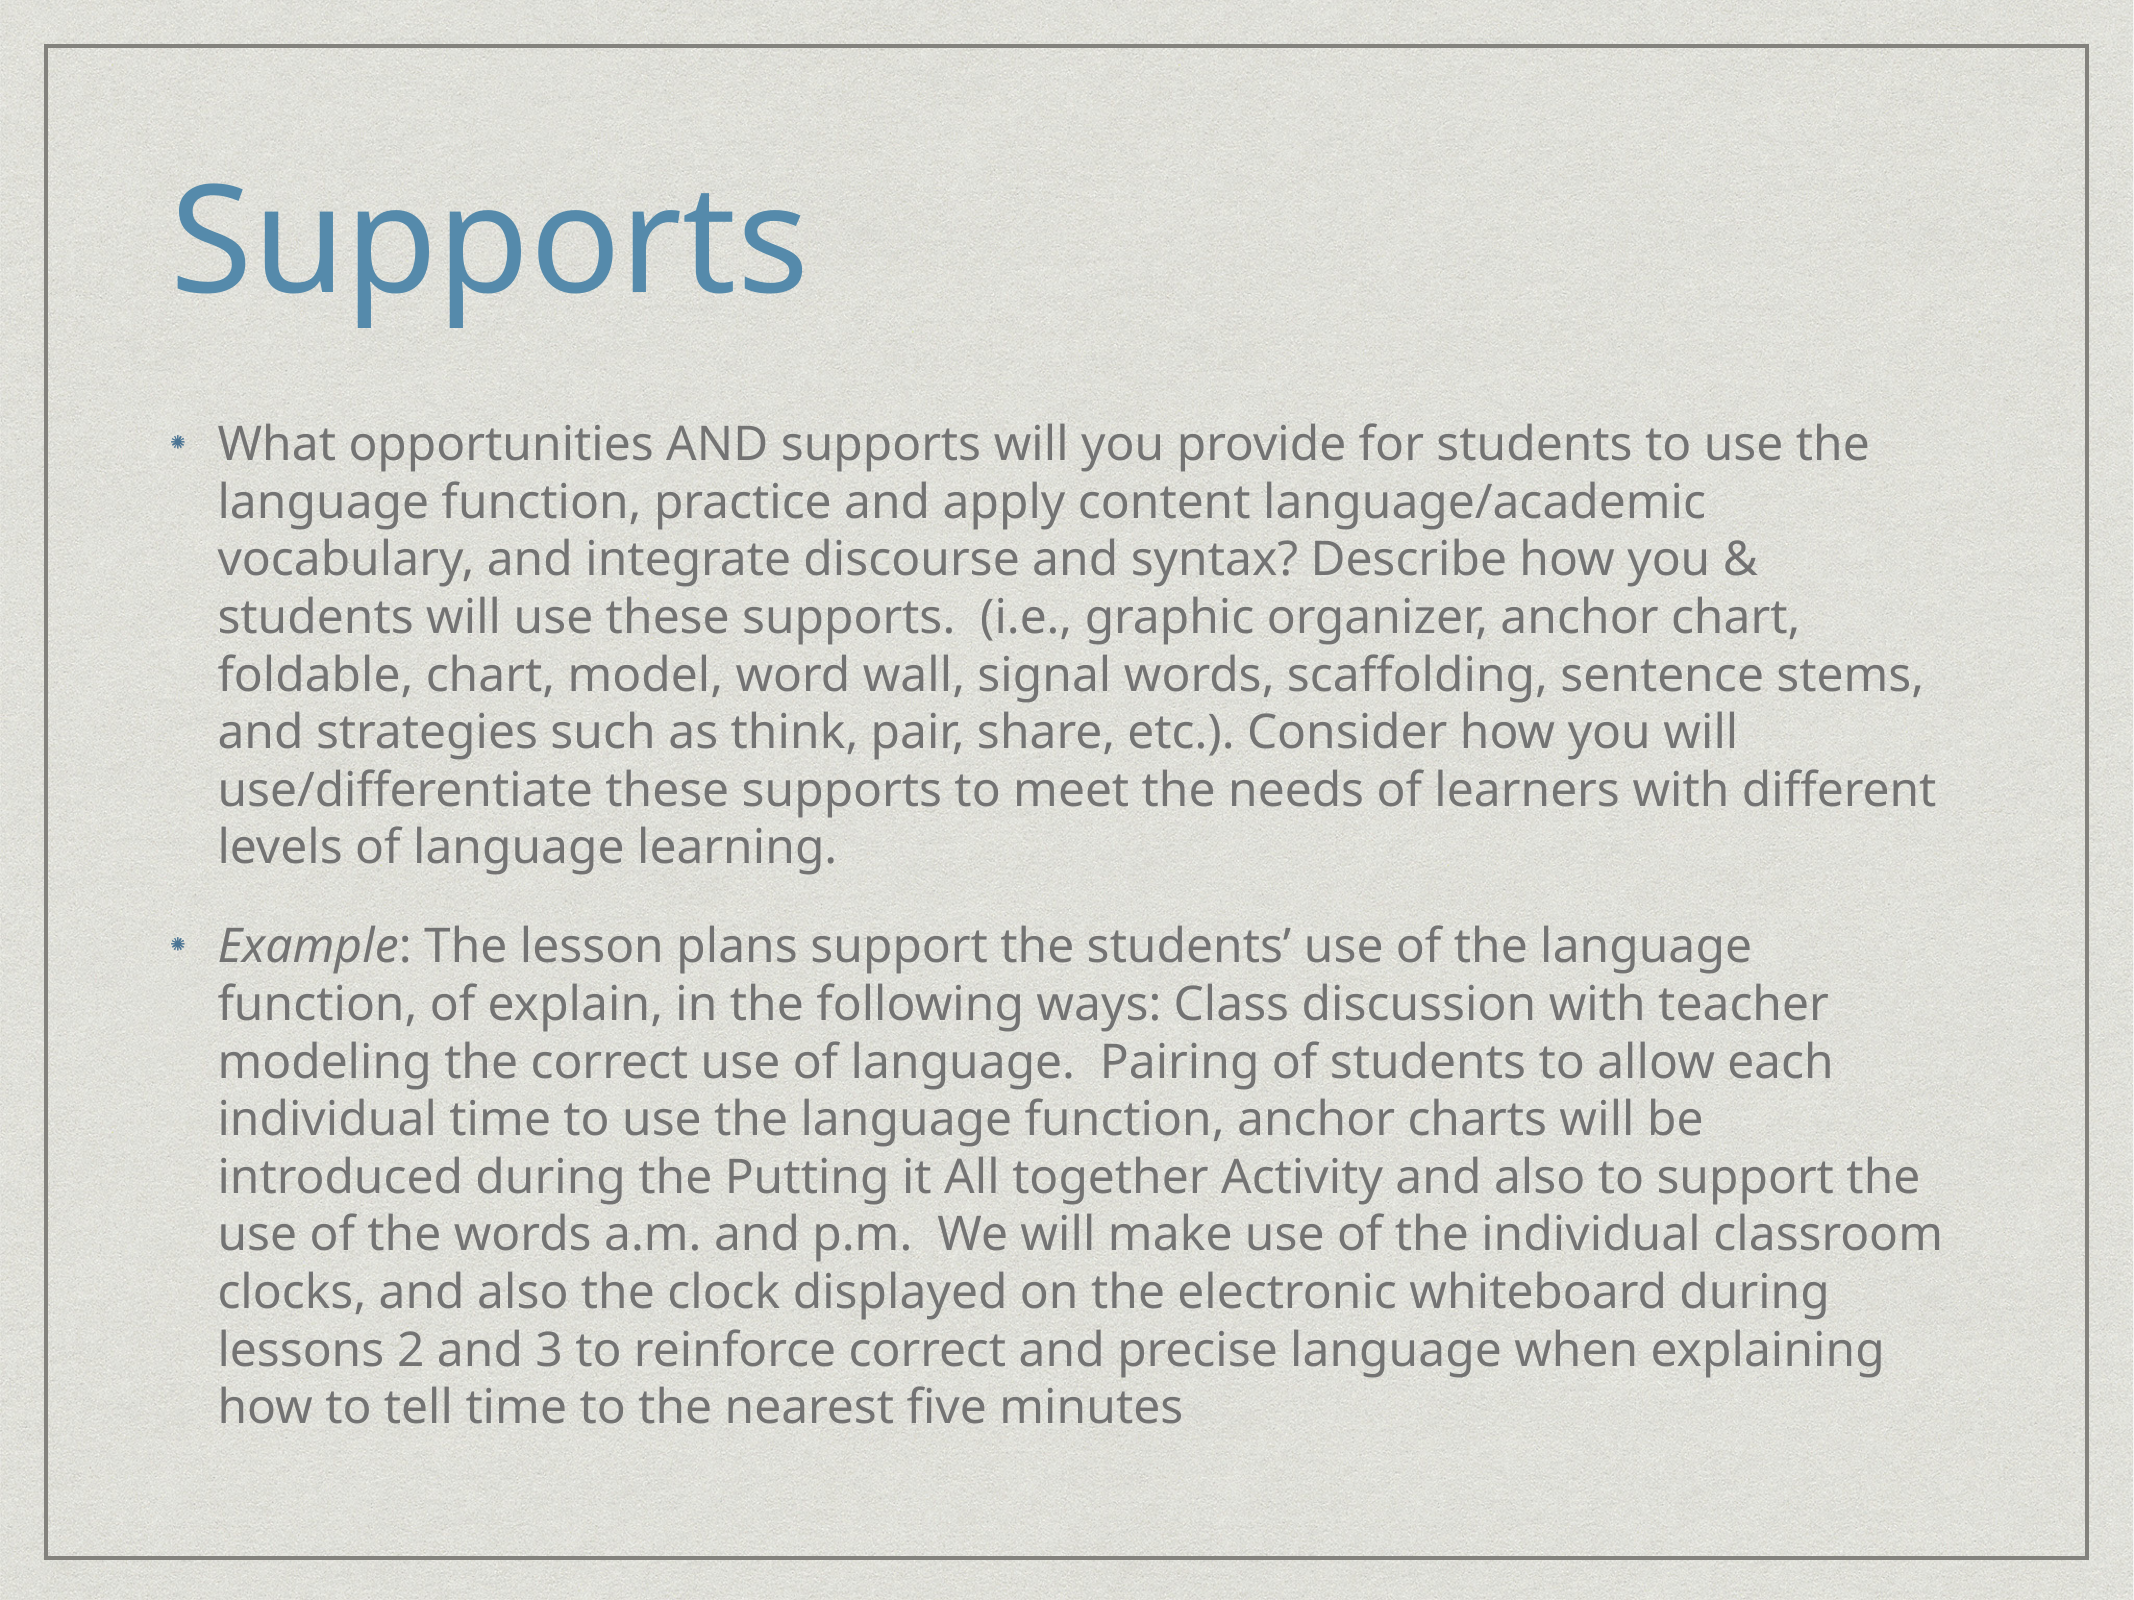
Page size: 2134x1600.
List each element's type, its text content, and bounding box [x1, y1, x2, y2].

title Supports [170, 43, 1963, 445]
picture [0, 0, 2134, 1600]
list What opportunities AND supports will you provide for students to use the language function, practice and apply content language/academic vocabulary, and integrate discourse and syntax? Describe how you & students will use these supports. (i.e., graphic organizer, anchor chart, foldable, chart, model, word wall, signal words, scaffolding, sentence stems, and strategies such as think, pair, share, etc.). Consider how you will use/differentiate these supports to meet the needs of learners with different levels of language learning. Example: The lesson plans support the students’ use of the language function, of explain, in the following ways: Class discussion with teacher modeling the correct use of language. Pairing of students to allow each individual time to use the language function, anchor charts will be introduced during the Putting it All together Activity and also to support the use of the words a.m. and p.m. We will make use of the individual classroom clocks, and also the clock displayed on the electronic whiteboard during lessons 2 and 3 to reinforce correct and precise language when explaining how to tell time to the nearest five minutes [170, 453, 1963, 1393]
